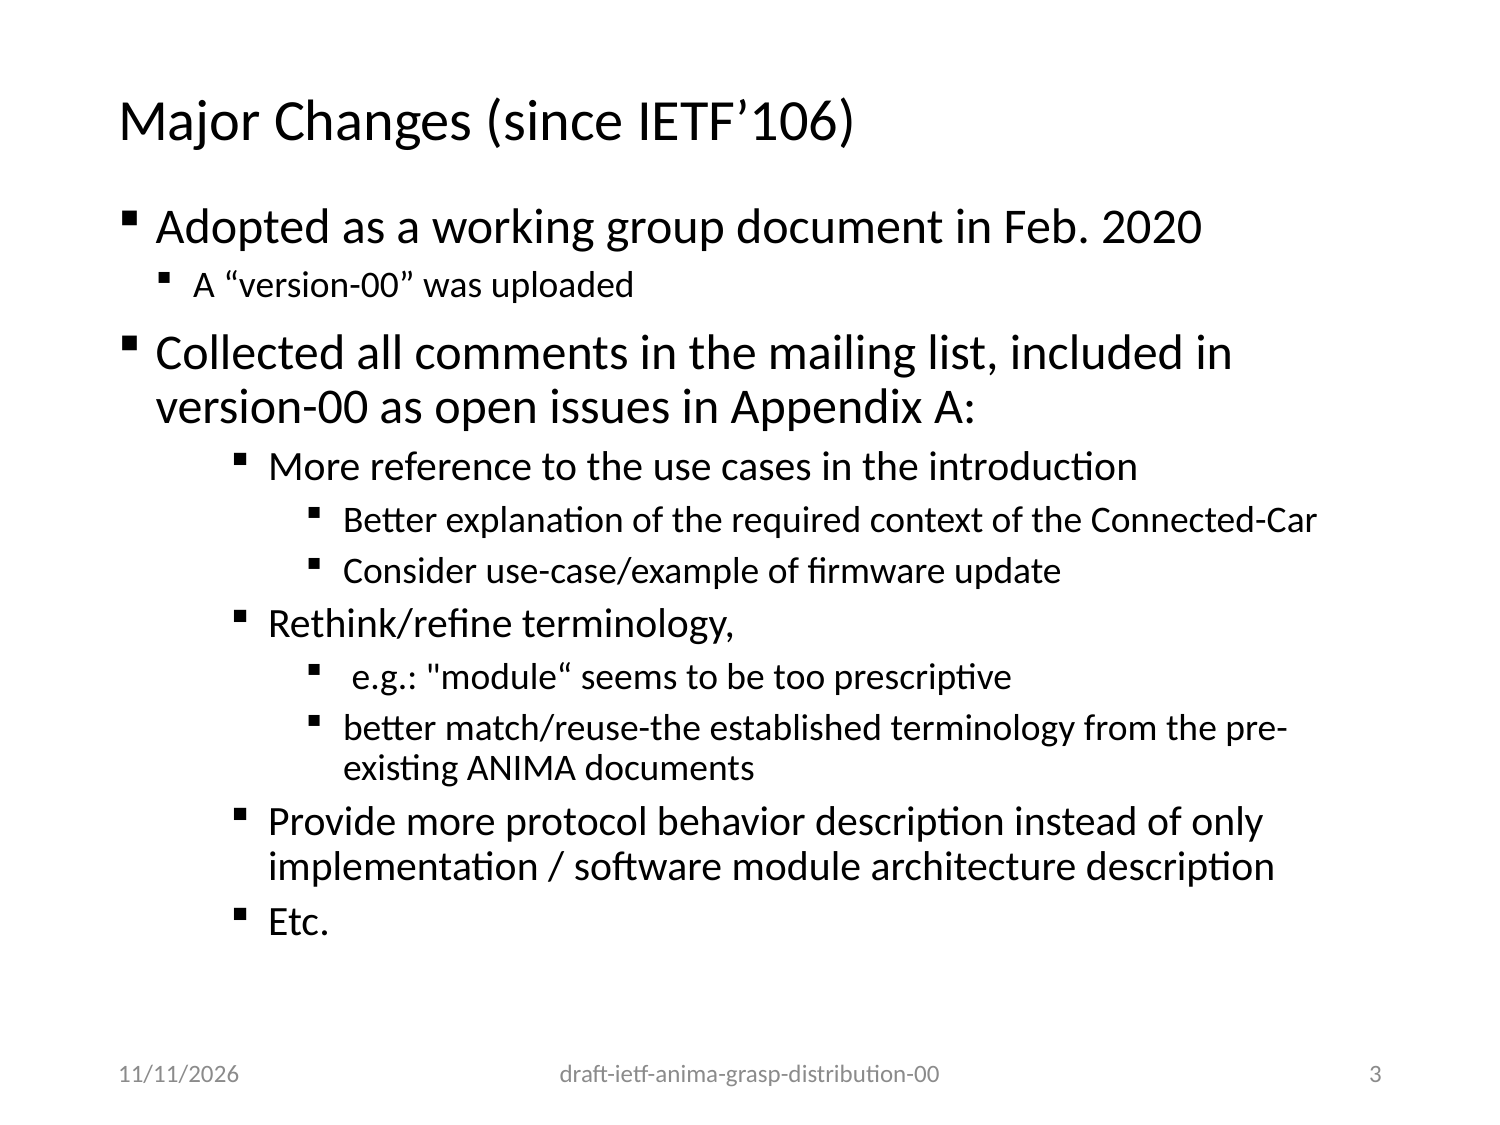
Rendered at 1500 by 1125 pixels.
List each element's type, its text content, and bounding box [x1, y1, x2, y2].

title Major Changes (since IETF’106) [103, 80, 1397, 163]
list Adopted as a working group document in Feb. 2020 A “version-00” was uploaded Collected all comments in the mailing list, included in version-00 as open issues in Appendix A: More reference to the use cases in the introduction Better explanation of the required context of the Connected-Car Consider use-case/example of firmware update Rethink/refine terminology, e.g.: "module“ seems to be too prescriptive better match/reuse-the established terminology from the pre-existing ANIMA documents Provide more protocol behavior description instead of only implementation / software module architecture description Etc. [103, 192, 1397, 1043]
footer draft-ietf-anima-grasp-distribution-00 [496, 1042, 1004, 1103]
slide_number 3 [1059, 1042, 1397, 1103]
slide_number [103, 1042, 441, 1103]
